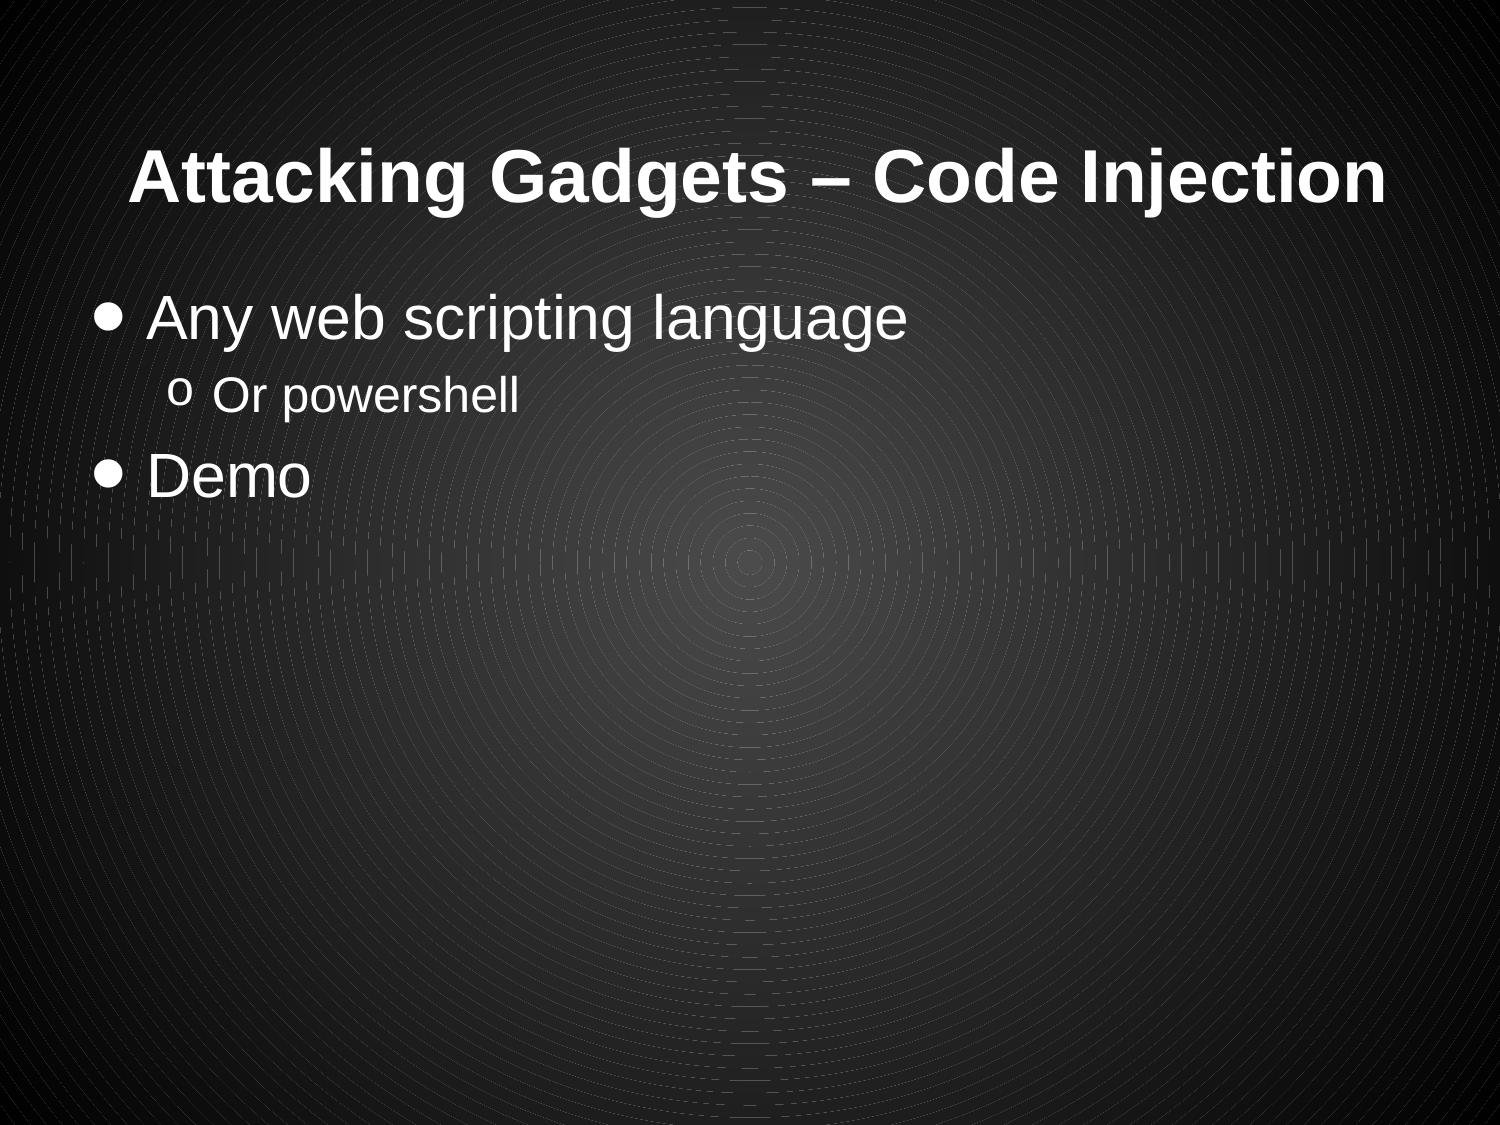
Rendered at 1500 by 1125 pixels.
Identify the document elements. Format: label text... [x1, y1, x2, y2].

title Attacking Gadgets – Code Injection [75, 45, 1425, 233]
list Any web scripting language Or powershell Demo [75, 262, 1425, 1078]
